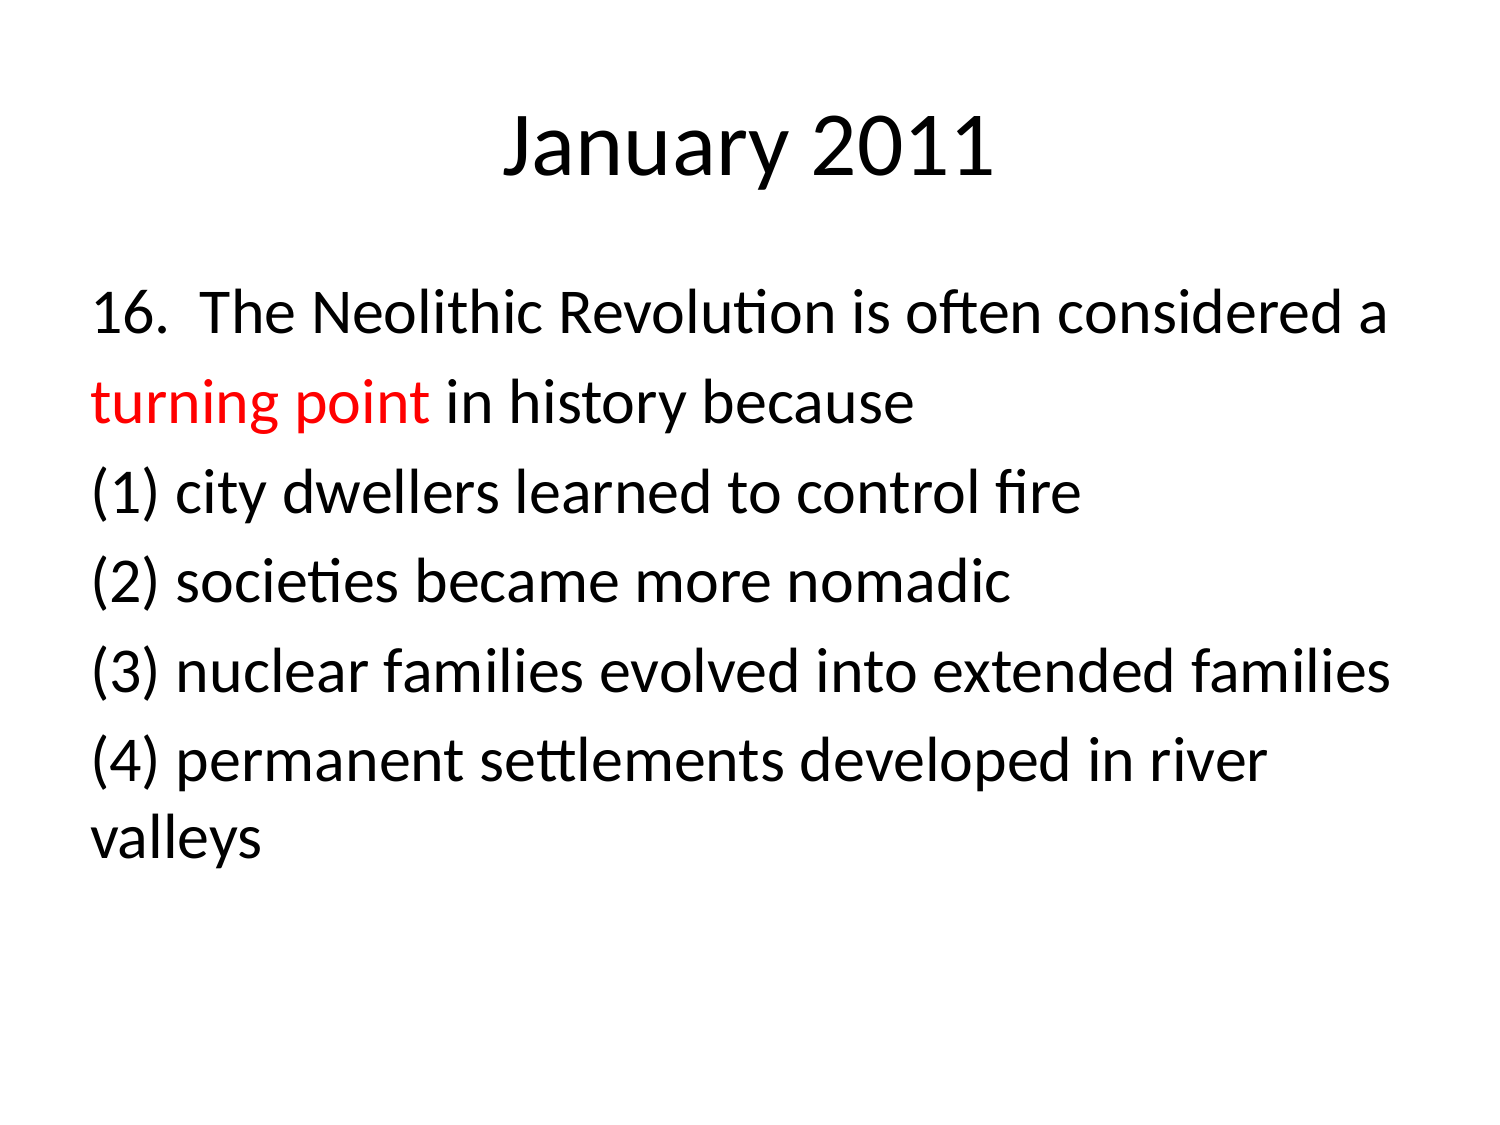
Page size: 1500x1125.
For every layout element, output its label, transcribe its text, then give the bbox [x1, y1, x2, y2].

title January 2011 [75, 45, 1425, 233]
list 16. The Neolithic Revolution is often considered a turning point in history because (1) city dwellers learned to control fire (2) societies became more nomadic (3) nuclear families evolved into extended families (4) permanent settlements developed in river valleys [75, 262, 1425, 1005]
